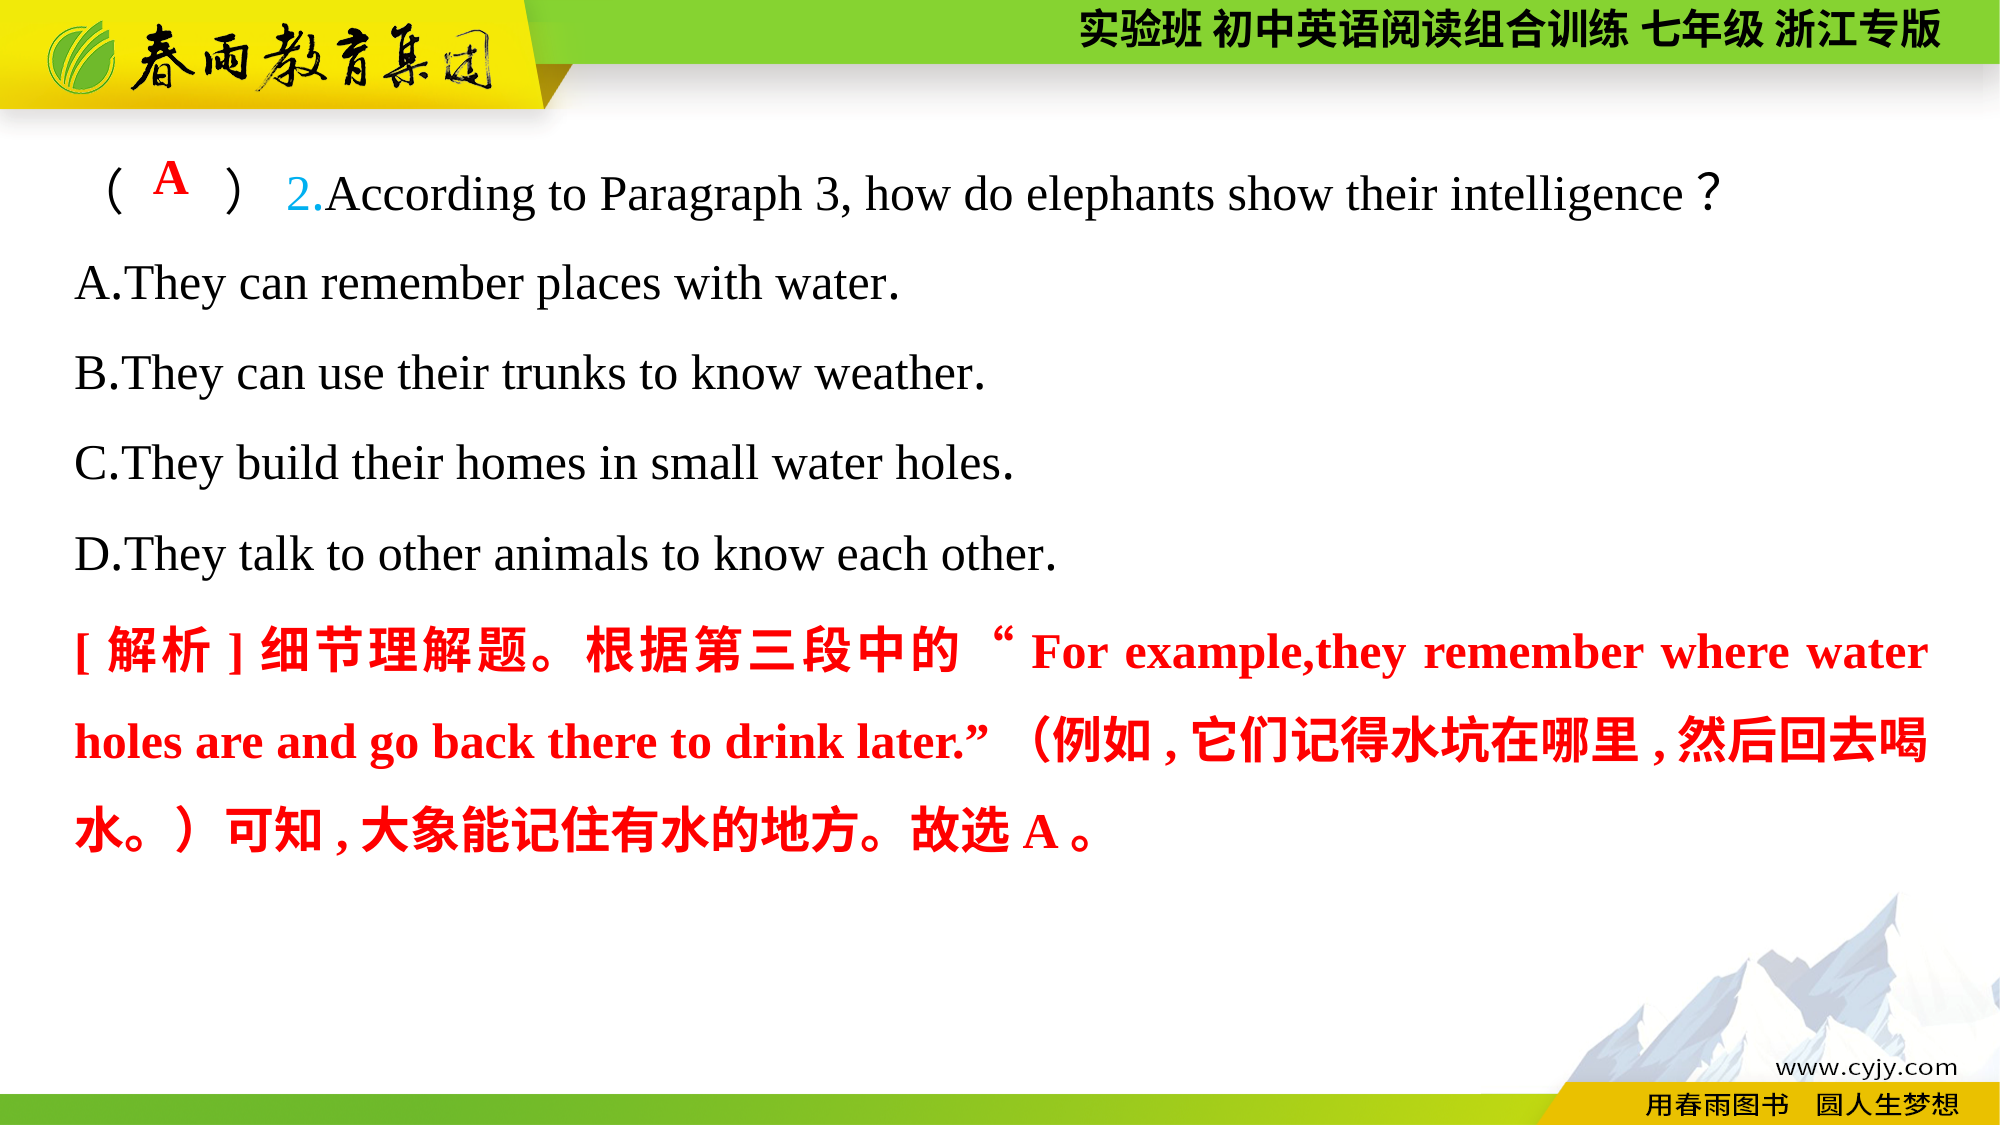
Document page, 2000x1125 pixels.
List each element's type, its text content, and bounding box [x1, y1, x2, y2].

list （ ）2.According to Paragraph 3, how do elephants show their intelligence？ A.They can remember places with water. B.They can use their trunks to know weather. C.They build their homes in small water holes. D.They talk to other animals to know each other. [59, 122, 1944, 581]
text_box A [138, 137, 204, 212]
text_box [解析]细节理解题。根据第三段中的“For example,they remember where water holes are and go back there to drink later.”（例如,它们记得水坑在哪里,然后回去喝水。）可知,大象能记住有水的地方。故选A。 [59, 581, 1944, 867]
picture [0, 0, 2000, 1125]
